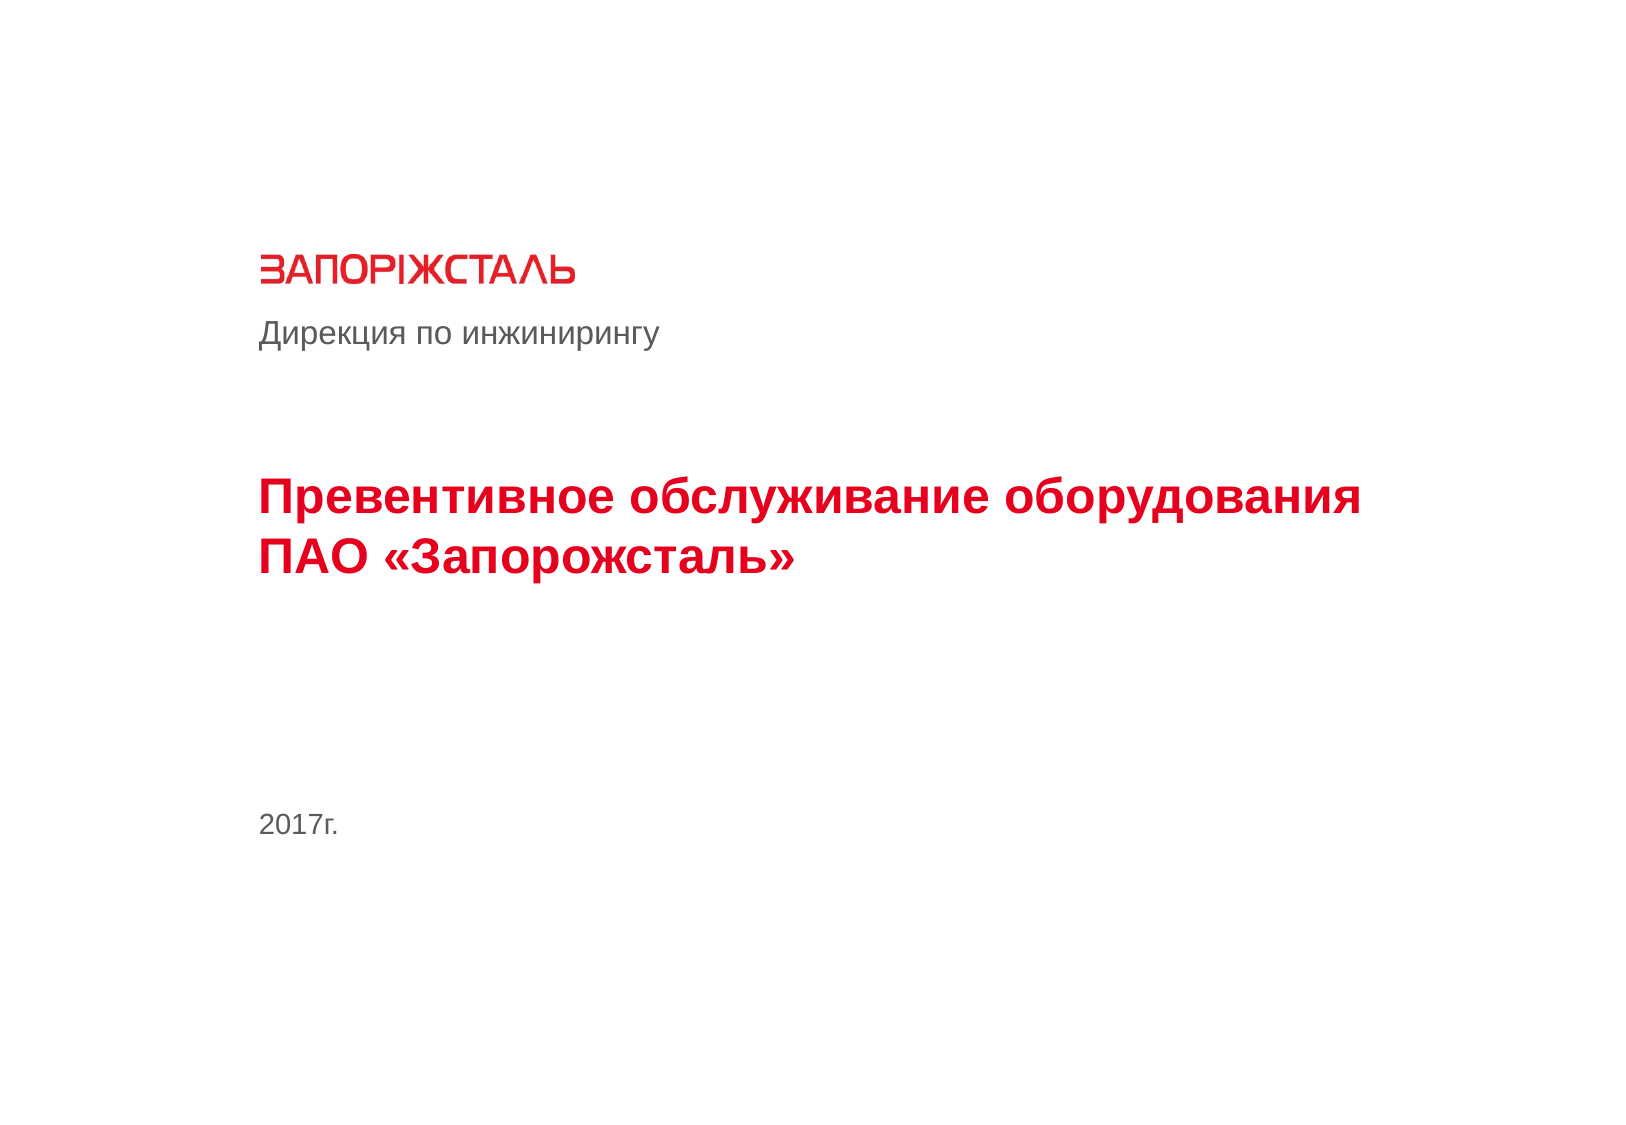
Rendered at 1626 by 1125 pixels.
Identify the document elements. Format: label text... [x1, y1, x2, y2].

list 2017г. [244, 797, 812, 892]
subtitle Превентивное обслуживание оборудования ПАО «Запорожсталь» [244, 455, 1402, 764]
picture [261, 254, 575, 284]
list Дирекция по инжинирингу [244, 303, 1048, 422]
